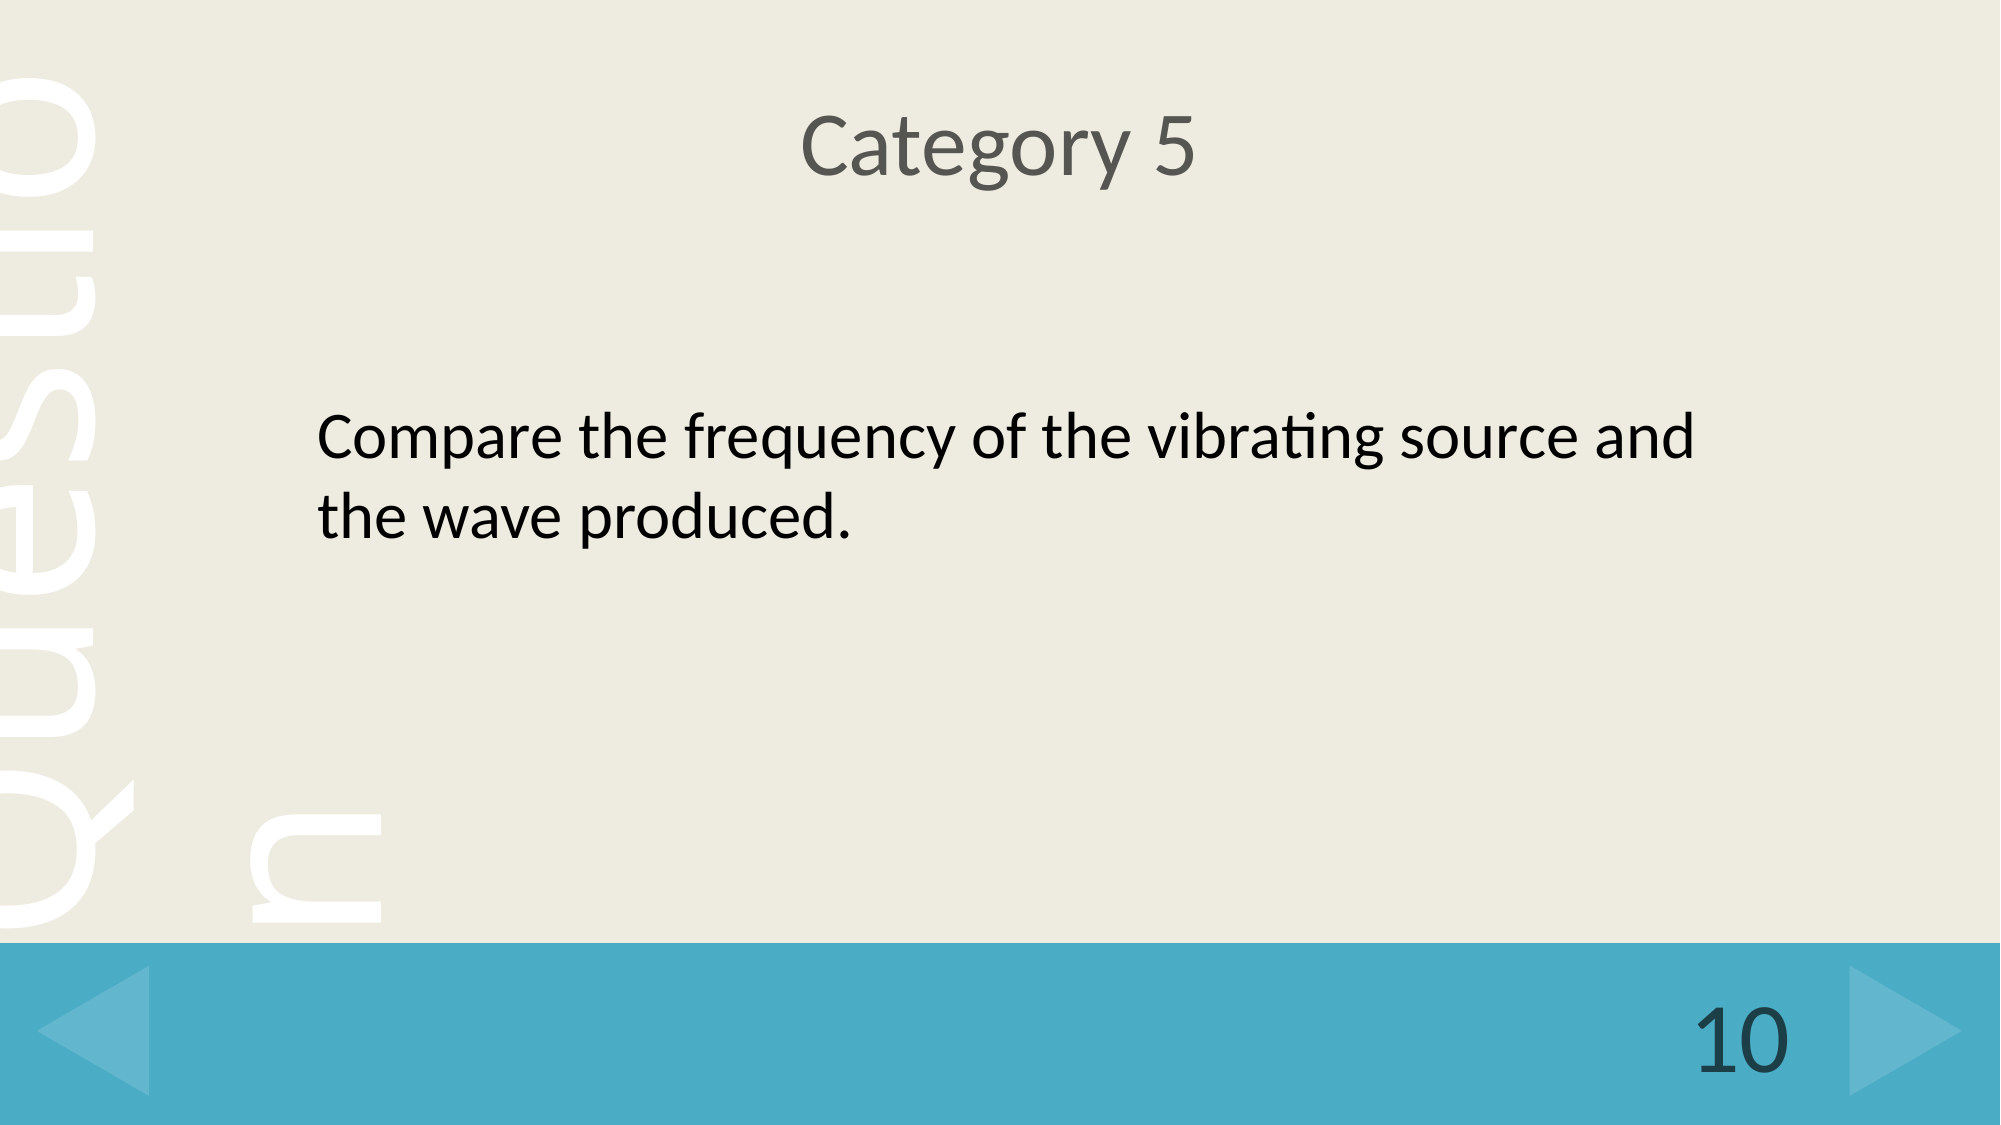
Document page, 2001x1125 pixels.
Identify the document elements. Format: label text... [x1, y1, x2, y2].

list Compare the frequency of the vibrating source and the wave produced. [302, 307, 1760, 636]
title Category 5 [99, 45, 1900, 233]
list 10 [1494, 967, 1806, 1097]
